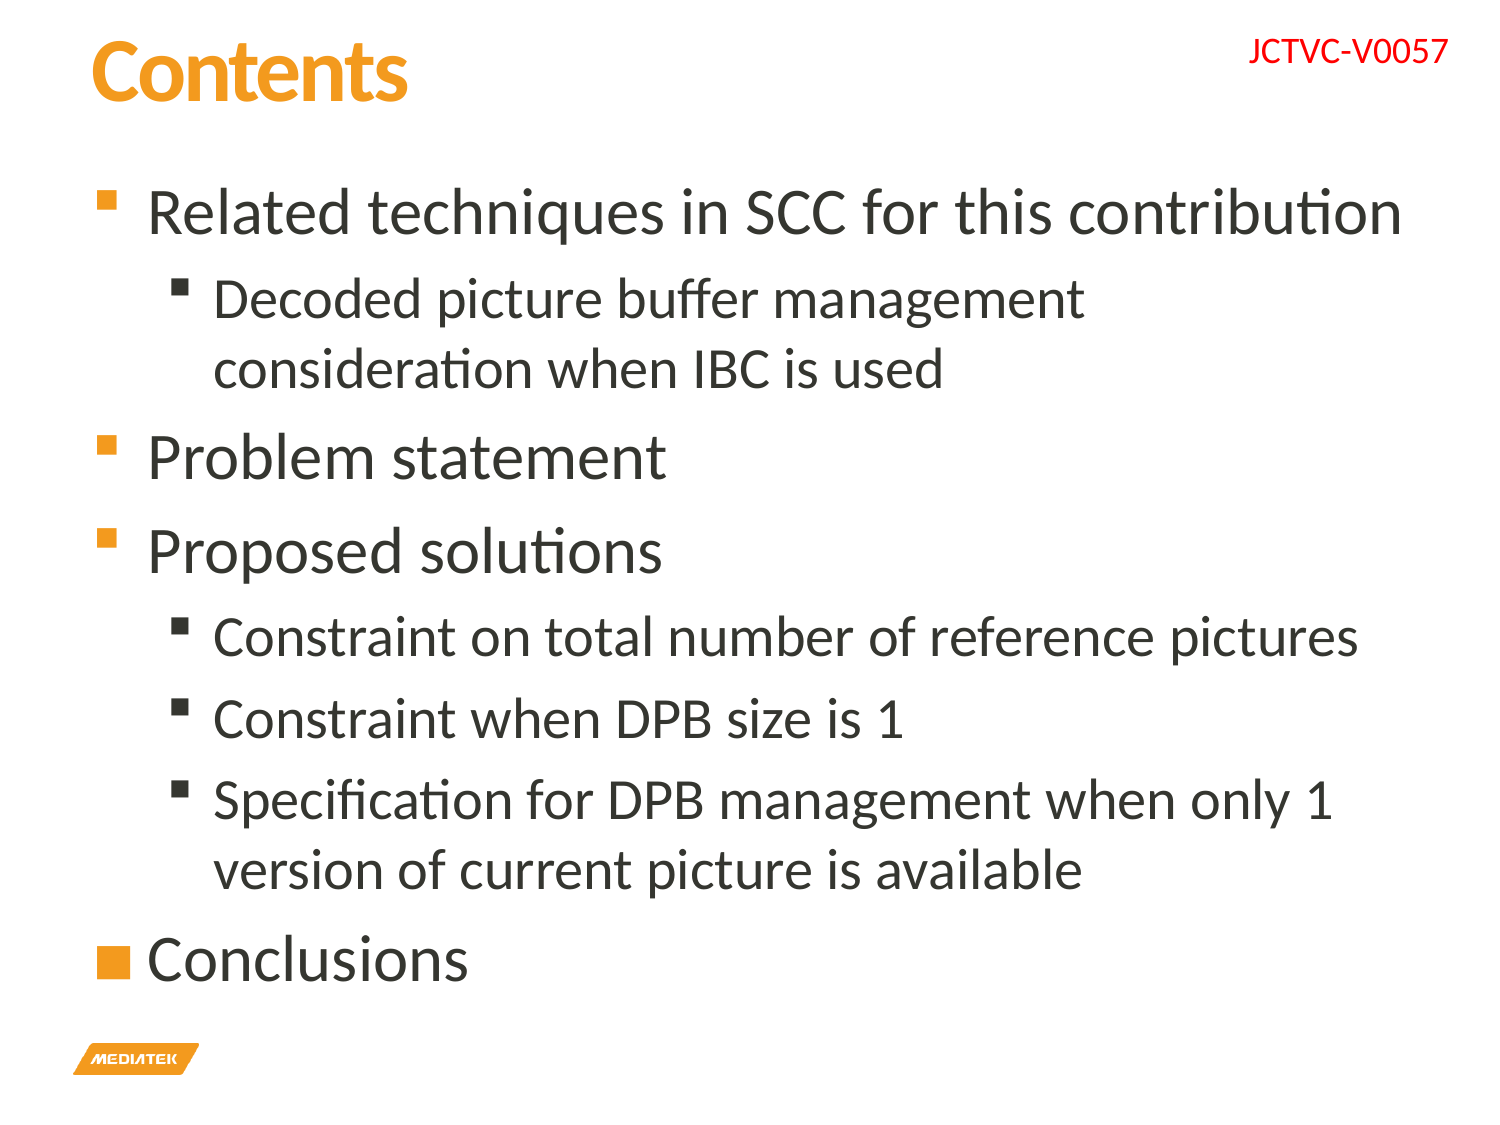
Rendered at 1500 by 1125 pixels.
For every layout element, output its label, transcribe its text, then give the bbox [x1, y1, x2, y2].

picture [73, 1043, 199, 1075]
list Related techniques in SCC for this contribution Decoded picture buffer management consideration when IBC is used Problem statement Proposed solutions Constraint on total number of reference pictures Constraint when DPB size is 1 Specification for DPB management when only 1 version of current picture is available Conclusions [76, 164, 1427, 1024]
title Contents [76, 30, 1427, 164]
